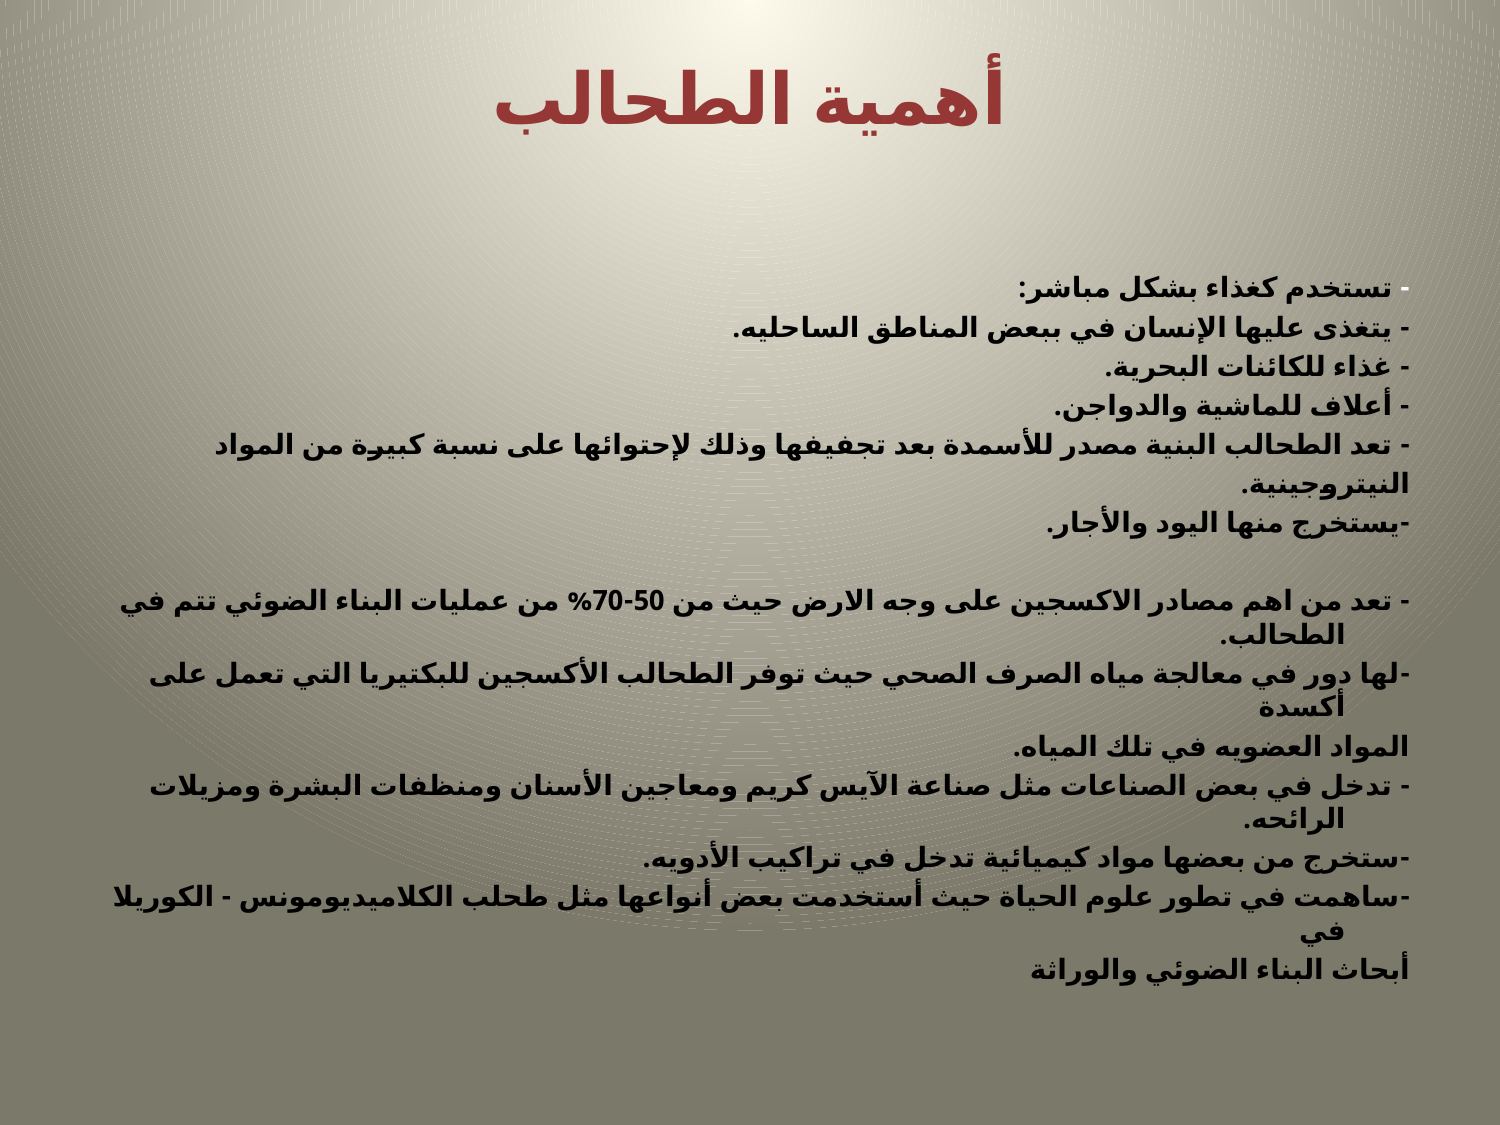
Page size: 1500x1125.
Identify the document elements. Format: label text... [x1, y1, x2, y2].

list - تستخدم كغذاء بشكل مباشر: - یتغذى علیها الإنسان في ببعض المناطق الساحلیه. - غذاء للكائنات البحریة. - أعلاف للماشیة والدواجن. - تعد الطحالب البنیة مصدر للأسمدة بعد تجفیفها وذلك لإحتوائها على نسبة كبیرة من المواد النیتروجینیة. -یستخرج منها الیود والأجار. - تعد من اهم مصادر الاكسجين على وجه الارض حيث من 50-70% من عمليات البناء الضوئي تتم في الطحالب. -لها دور في معالجة میاه الصرف الصحي حیث توفر الطحالب الأكسجین للبكتیریا التي تعمل على أكسدة المواد العضویه في تلك المیاه. - تدخل في بعض الصناعات مثل صناعة الآیس كریم ومعاجین الأسنان ومنظفات البشرة ومزیلات الرائحه. -ستخرج من بعضها مواد كیمیائیة تدخل في تراكیب الأدویه. -ساهمت في تطور علوم الحیاة حیث أستخدمت بعض أنواعها مثل طحلب الكلامیدیومونس - الكوریلا في أبحاث البناء الضوئي والوراثة [75, 262, 1425, 1005]
title أهمیة الطحالب [75, 45, 1425, 233]
